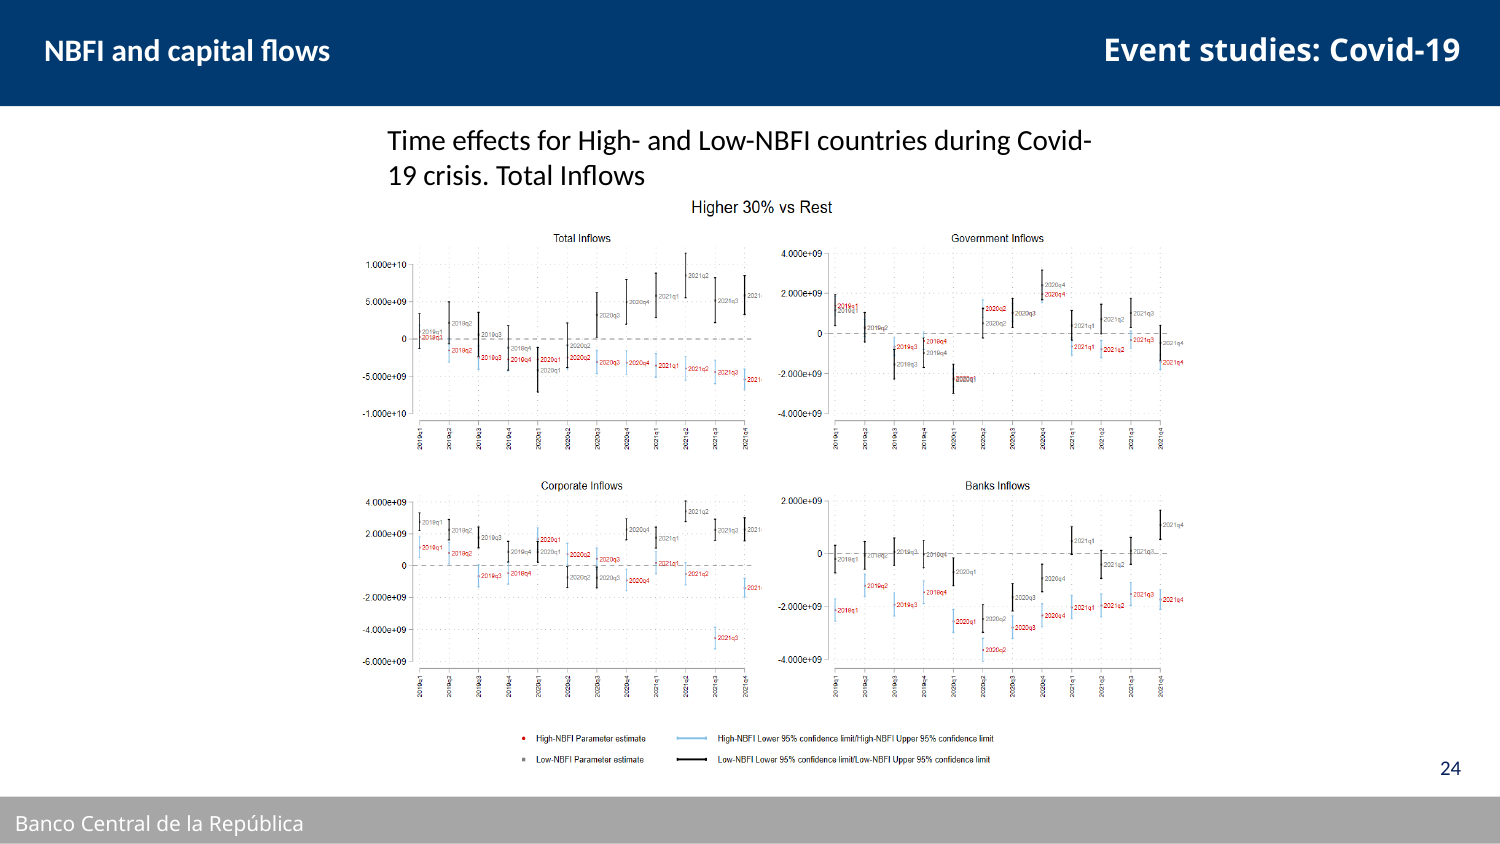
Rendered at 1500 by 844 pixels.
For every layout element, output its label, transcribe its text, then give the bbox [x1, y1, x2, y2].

text_box Time effects for High- and Low-NBFI countries during Covid-19 crisis. Total Inflows [372, 113, 1123, 180]
list Event studies: Covid-19 [839, 26, 1476, 84]
picture [332, 180, 1189, 796]
text_box NBFI and capital flows [29, 26, 839, 84]
